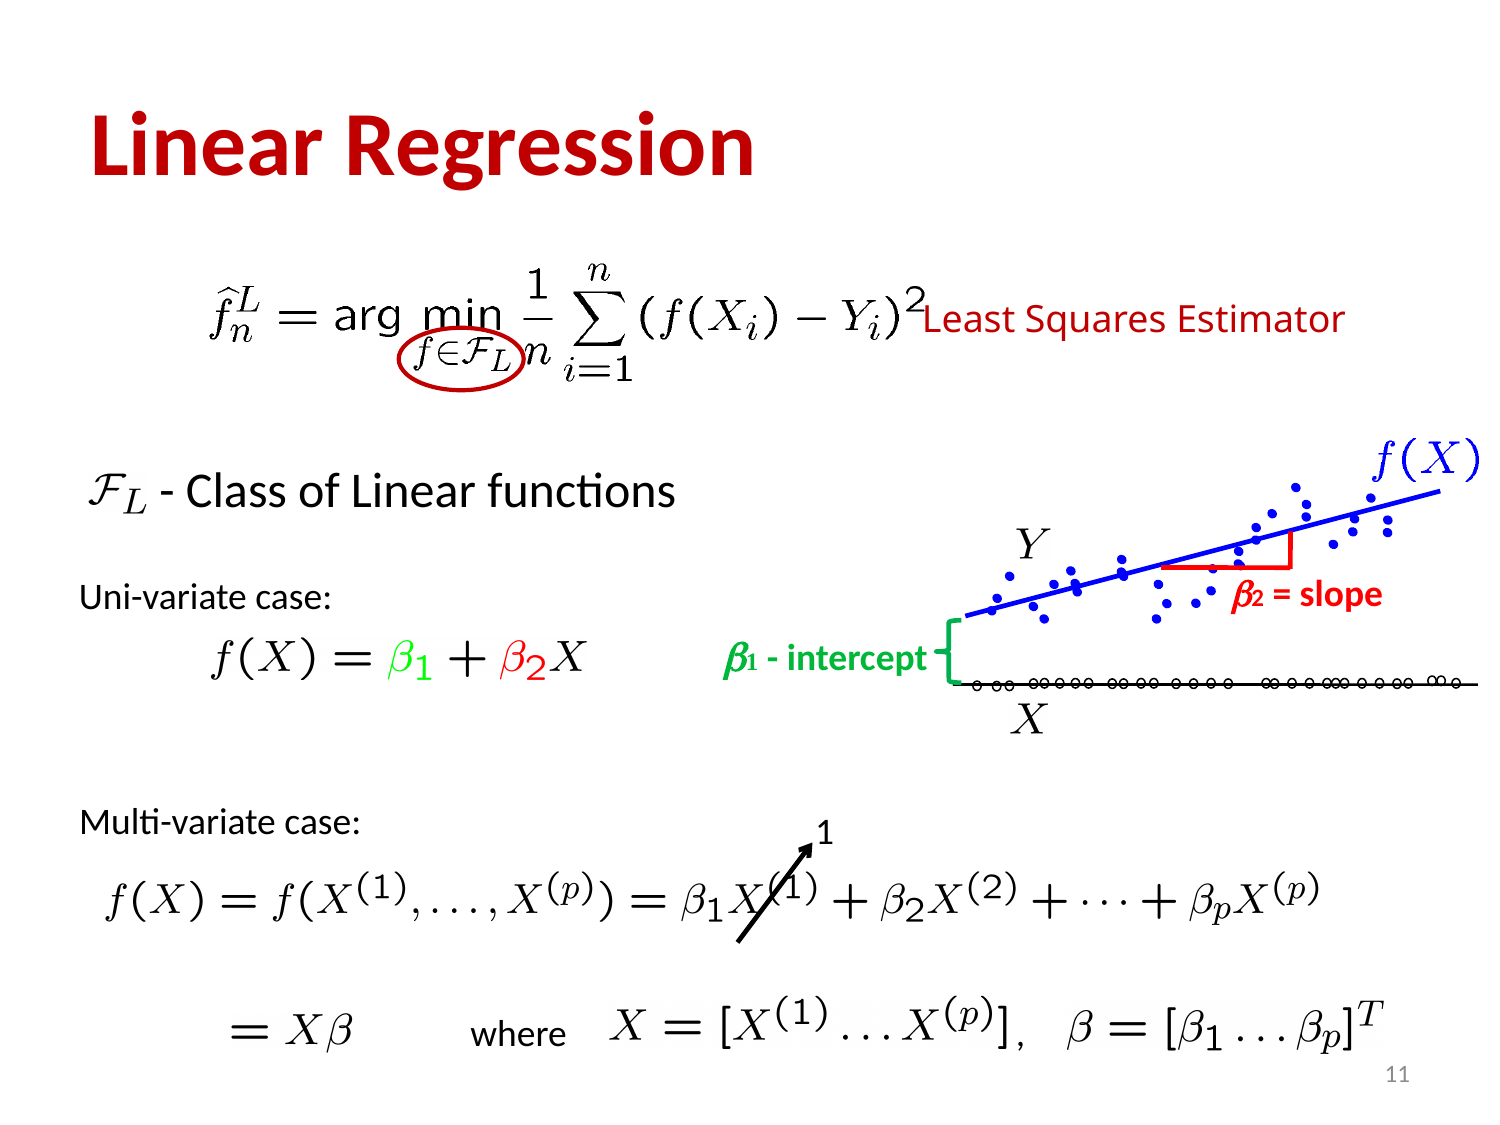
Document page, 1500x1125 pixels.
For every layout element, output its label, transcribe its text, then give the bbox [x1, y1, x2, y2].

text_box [230, 994, 1384, 1063]
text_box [62, 789, 1321, 943]
text_box Uni-variate case: [64, 564, 348, 625]
slide_number 11 [1074, 1042, 1425, 1103]
picture [210, 637, 588, 682]
text_box Least Squares Estimator [929, 287, 1500, 348]
text_box - Class of Linear functions [144, 449, 692, 525]
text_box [706, 437, 1480, 735]
title Linear Regression [75, 45, 1425, 233]
picture [87, 471, 147, 514]
picture [207, 262, 926, 382]
